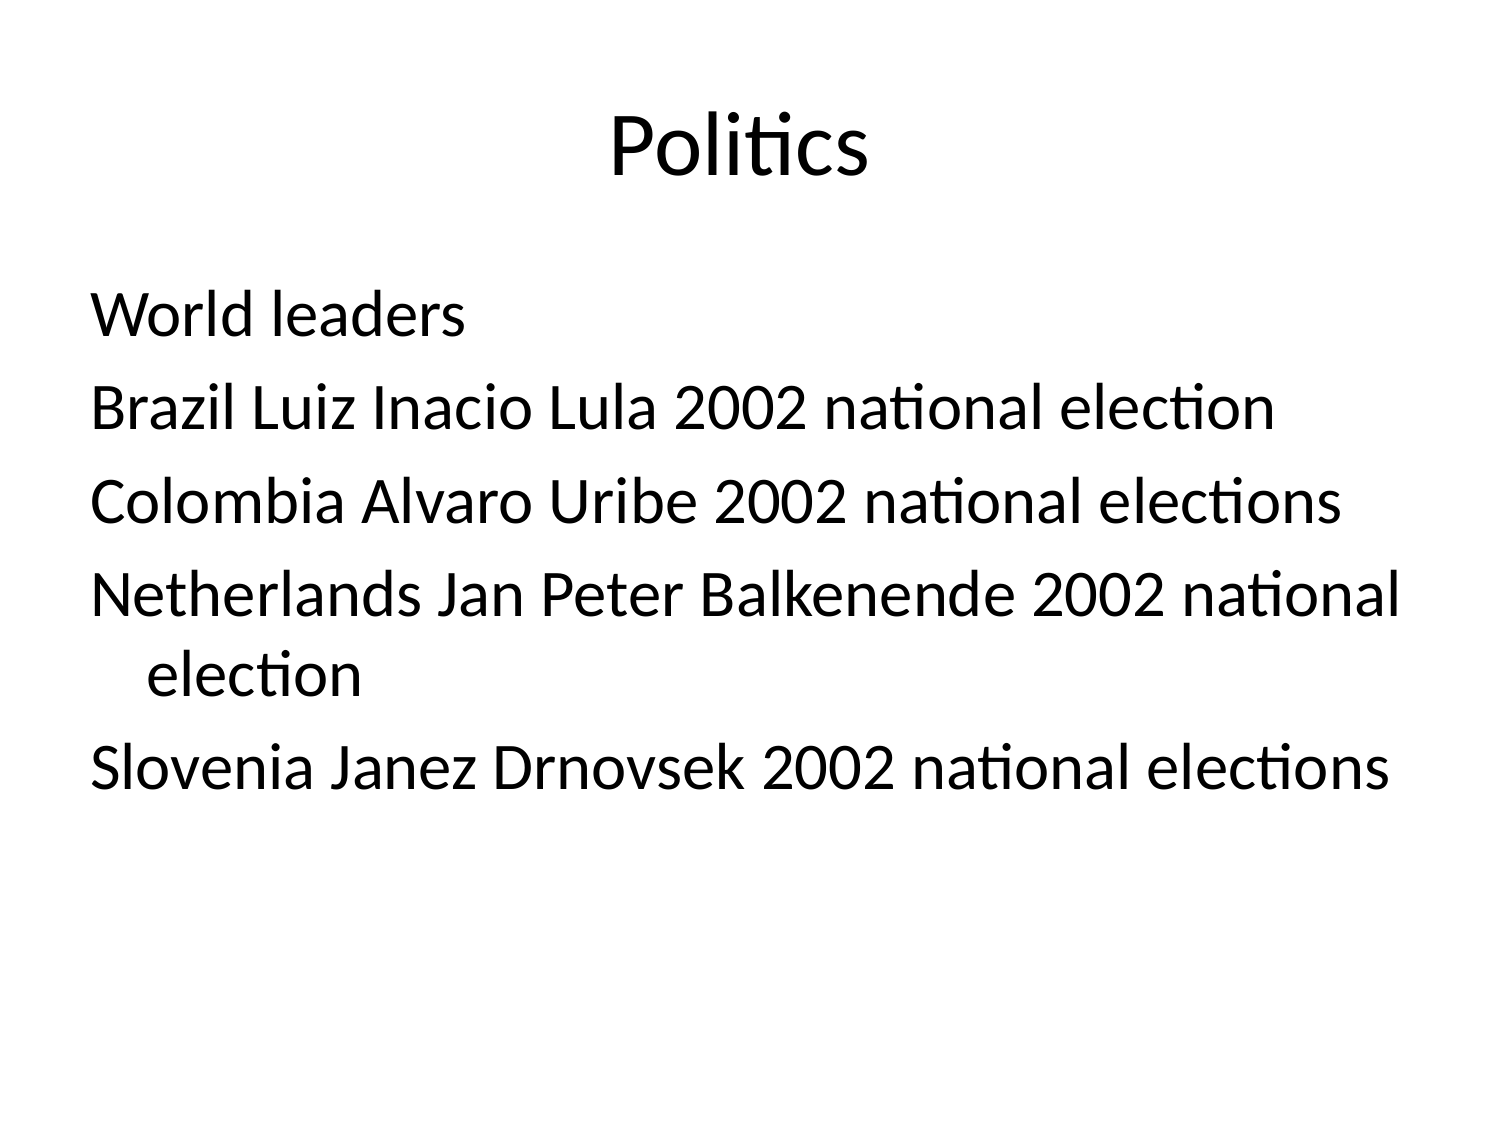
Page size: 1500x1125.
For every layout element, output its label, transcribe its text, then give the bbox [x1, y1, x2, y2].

list World leaders Brazil Luiz Inacio Lula 2002 national election Colombia Alvaro Uribe 2002 national elections Netherlands Jan Peter Balkenende 2002 national election Slovenia Janez Drnovsek 2002 national elections [75, 262, 1425, 1005]
title Politics [75, 45, 1425, 233]
